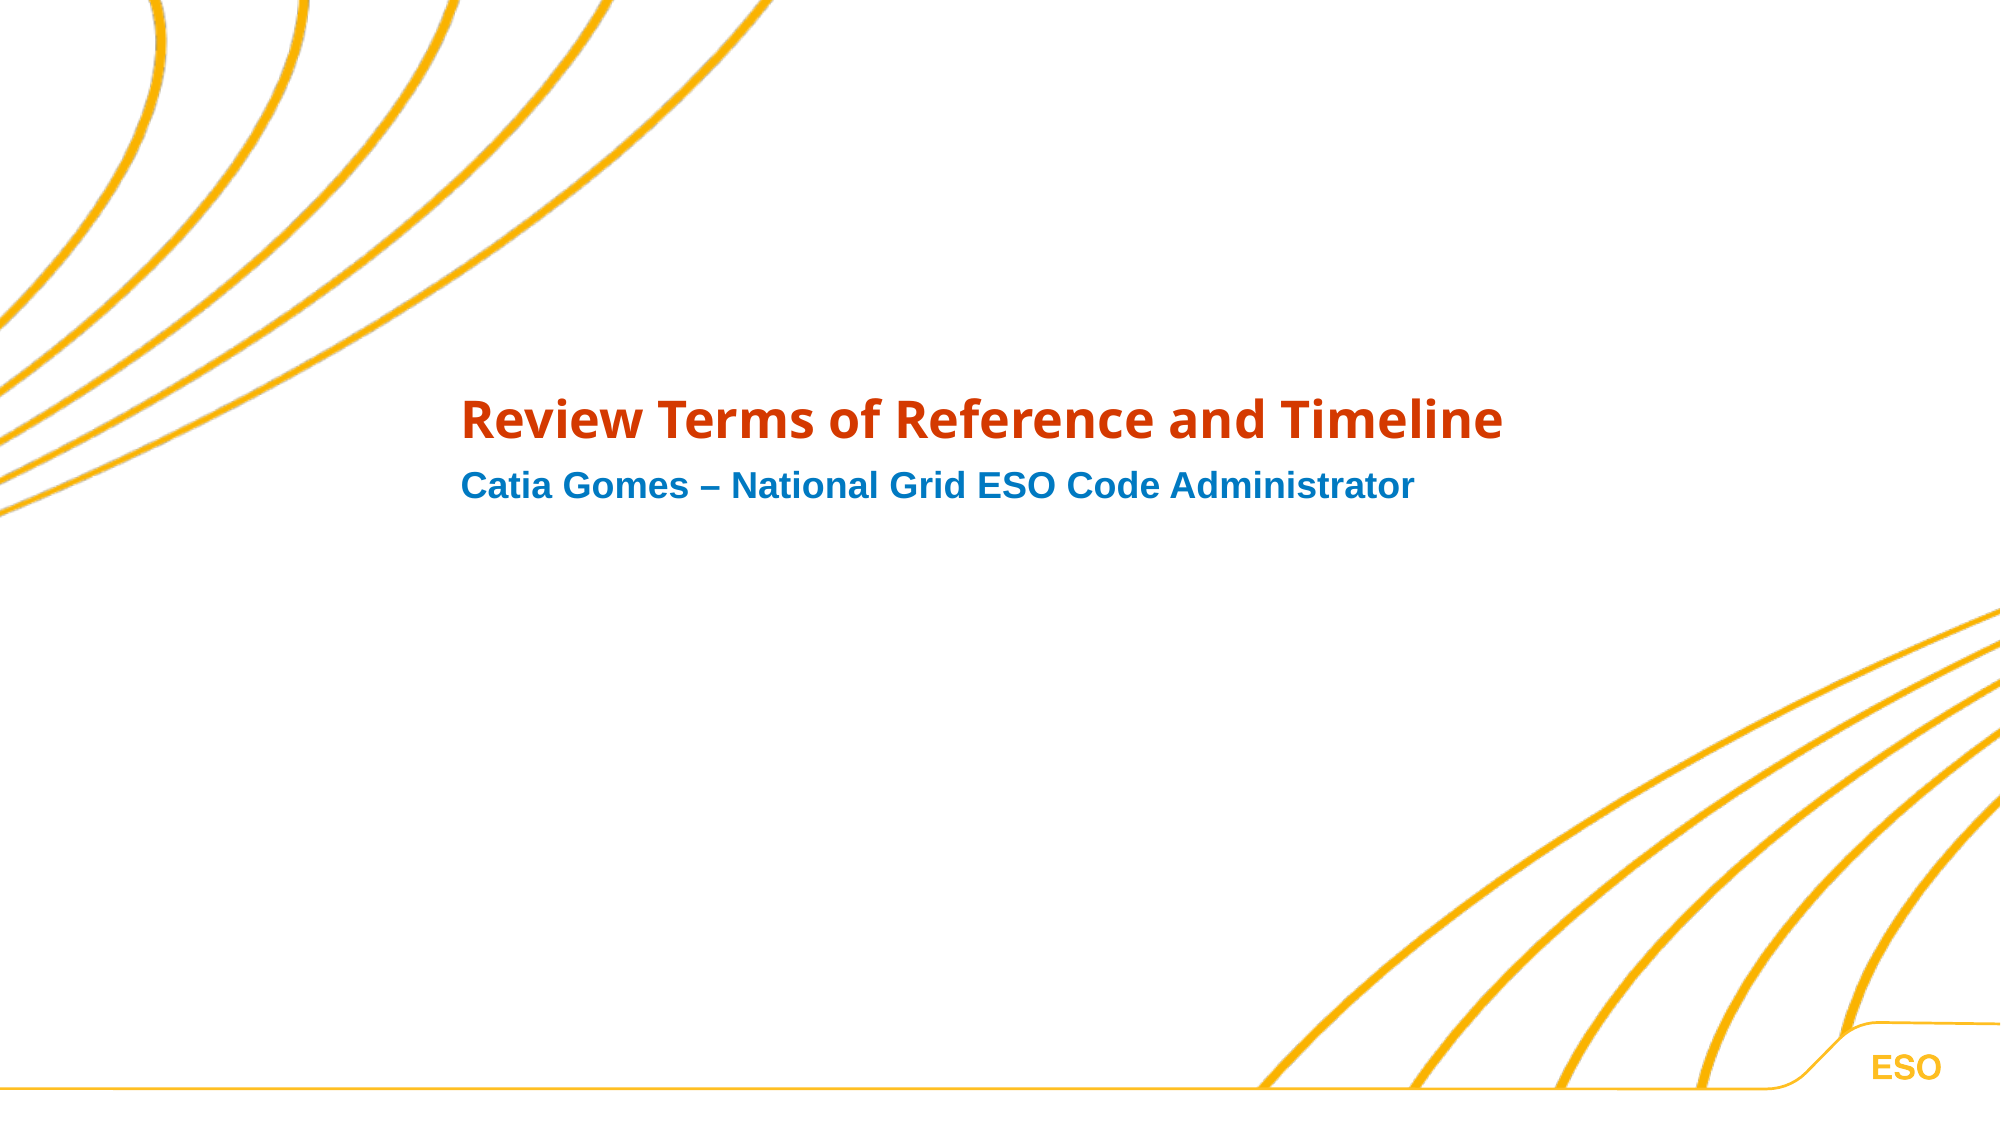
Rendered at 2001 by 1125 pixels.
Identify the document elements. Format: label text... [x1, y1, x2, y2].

picture [0, 0, 874, 637]
text_box Catia Gomes – National Grid ESO Code Administrator [445, 458, 1608, 735]
picture [1126, 488, 2000, 1087]
picture [1873, 1054, 1941, 1080]
list Review Terms of Reference and Timeline [445, 386, 1532, 458]
